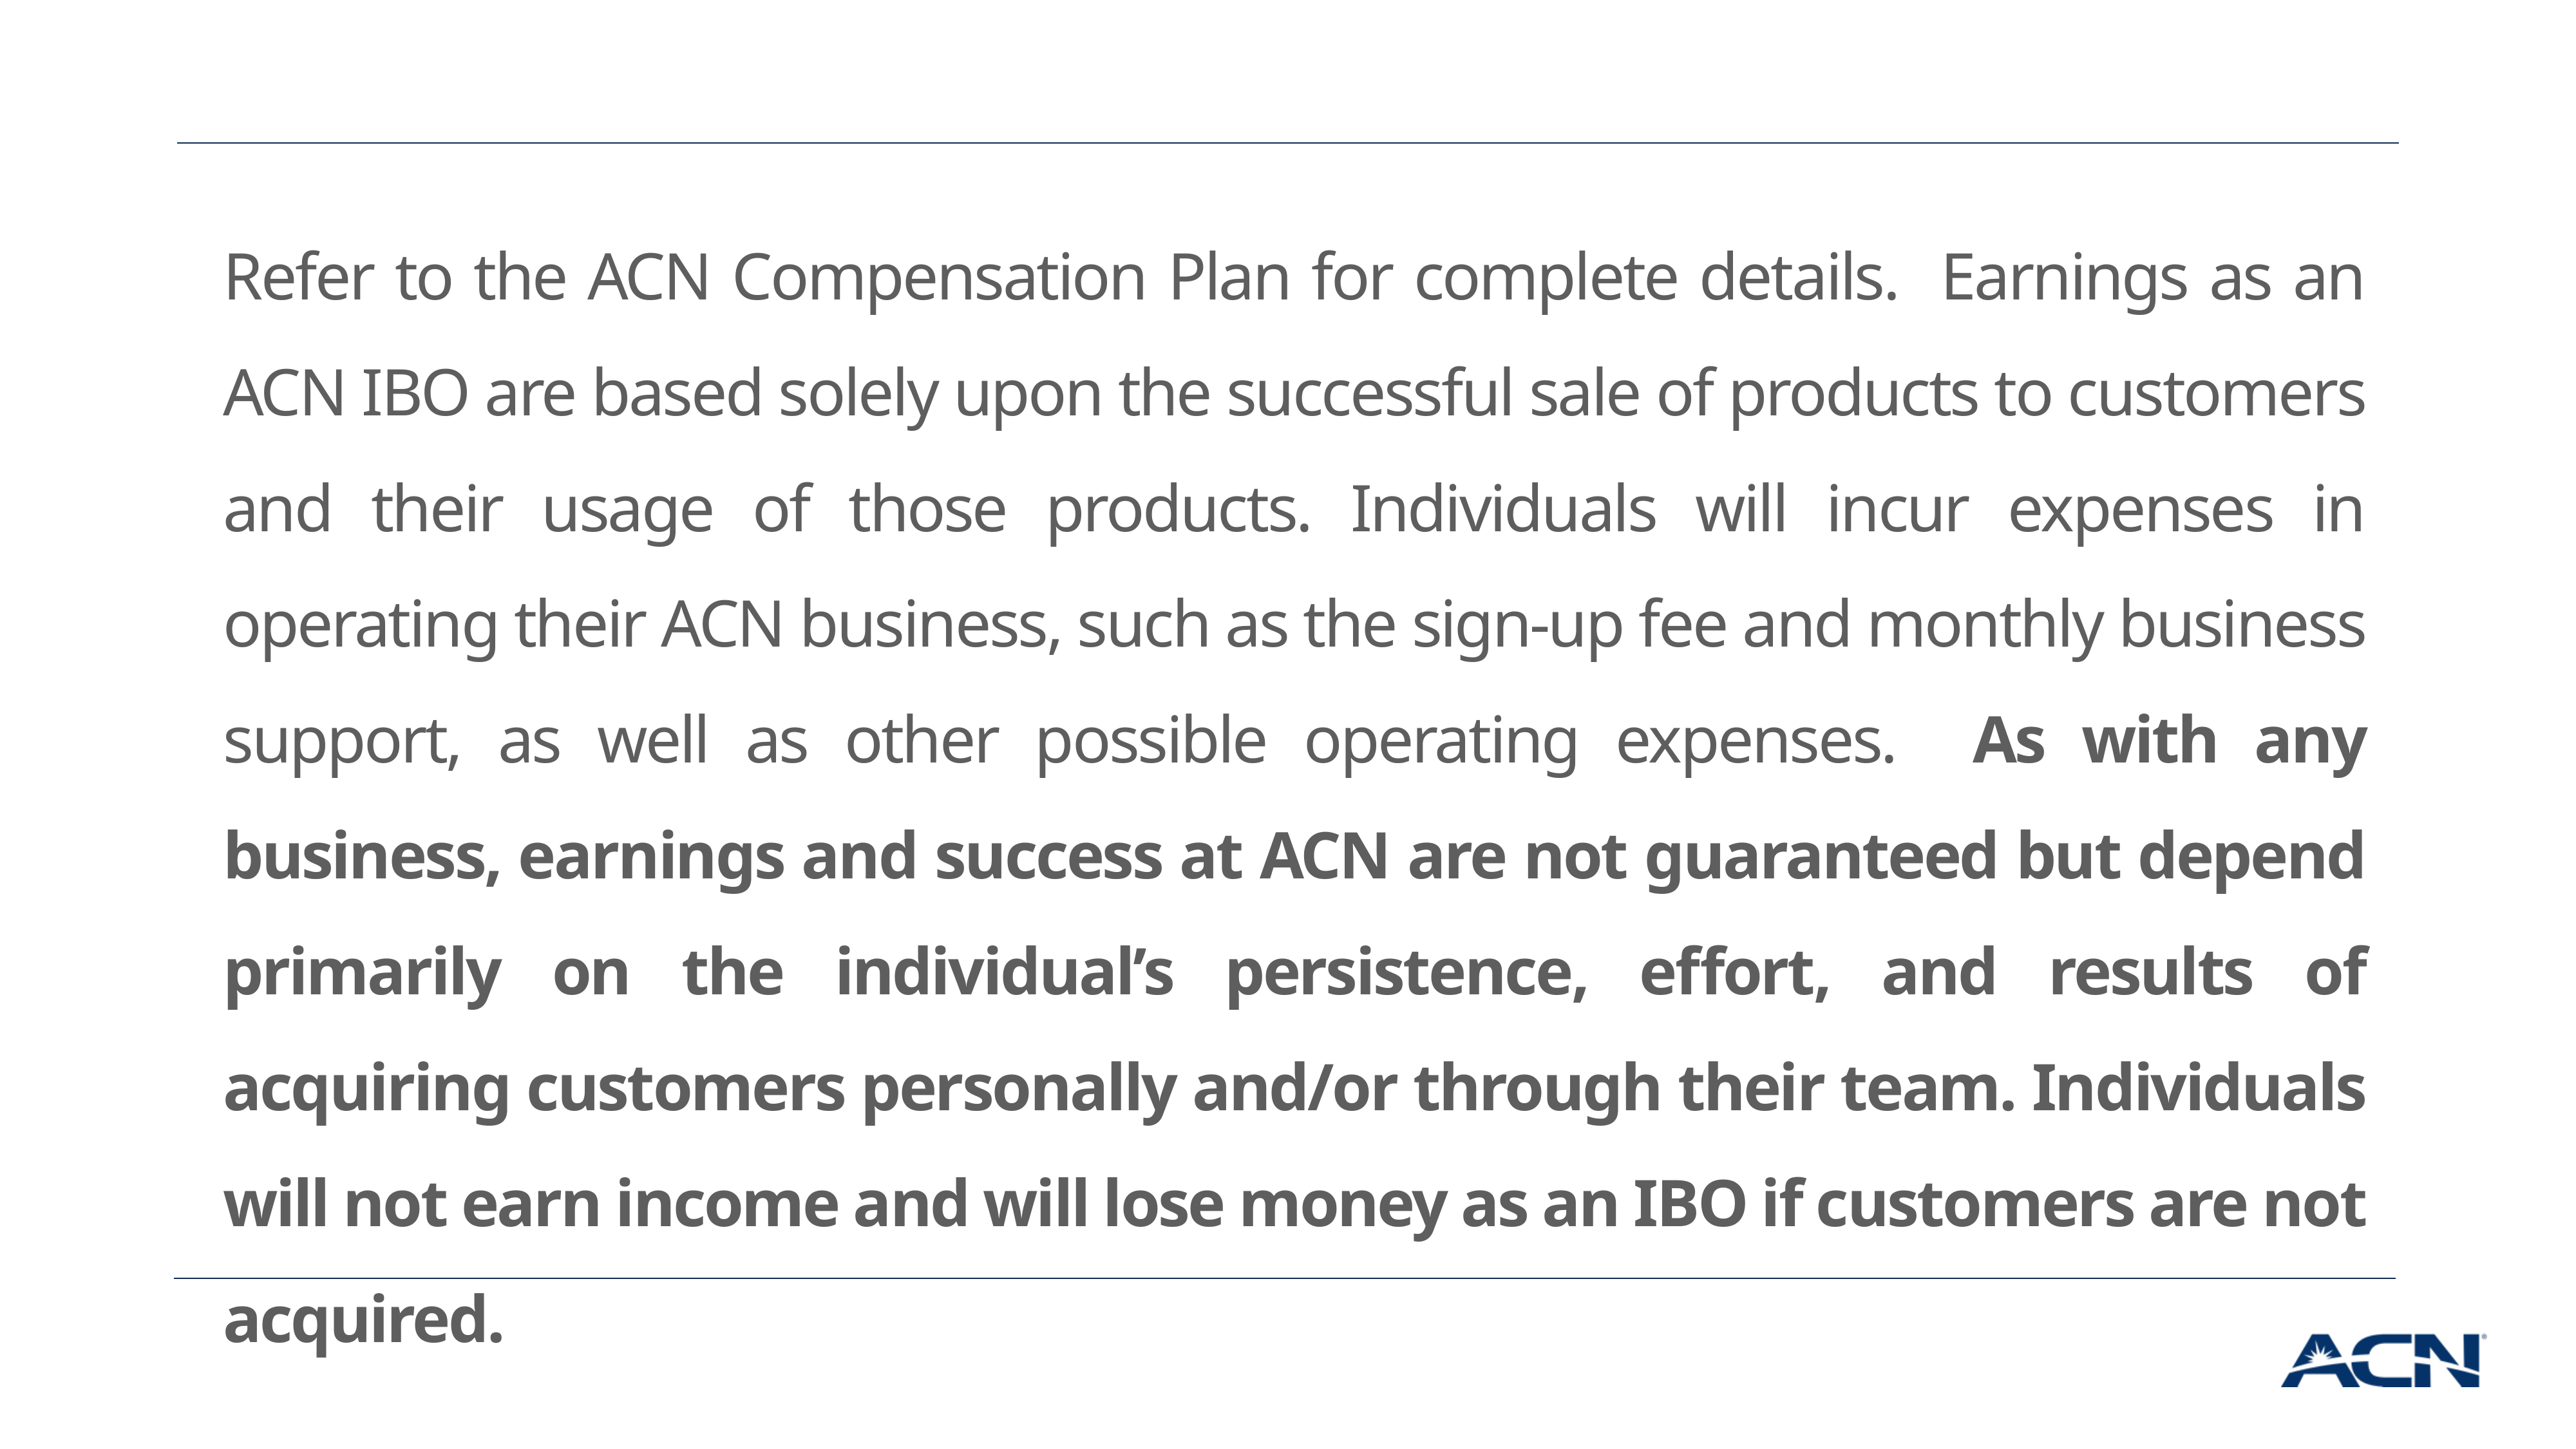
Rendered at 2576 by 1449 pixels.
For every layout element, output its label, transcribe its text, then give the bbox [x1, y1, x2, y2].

picture [2281, 1331, 2496, 1387]
text_box Refer to the ACN Compensation Plan for complete details. Earnings as an ACN IBO are based solely upon the successful sale of products to customers and their usage of those products. Individuals will incur expenses in operating their ACN business, such as the sign-up fee and monthly business support, as well as other possible operating expenses. As with any business, earnings and success at ACN are not guaranteed but depend primarily on the individual’s persistence, effort, and results of acquiring customers personally and/or through their team. Individuals will not earn income and will lose money as an IBO if customers are not acquired. [189, 1279, 2374, 1363]
text_box Refer to the ACN Compensation Plan for complete details. Earnings as an ACN IBO are based solely upon the successful sale of products to customers and their usage of those products. Individuals will incur expenses in operating their ACN business, such as the sign-up fee and monthly business support, as well as other possible operating expenses. As with any business, earnings and success at ACN are not guaranteed but depend primarily on the individual’s persistence, effort, and results of acquiring customers personally and/or through their team. Individuals will not earn income and will lose money as an IBO if customers are not acquired. [189, 189, 2374, 1278]
